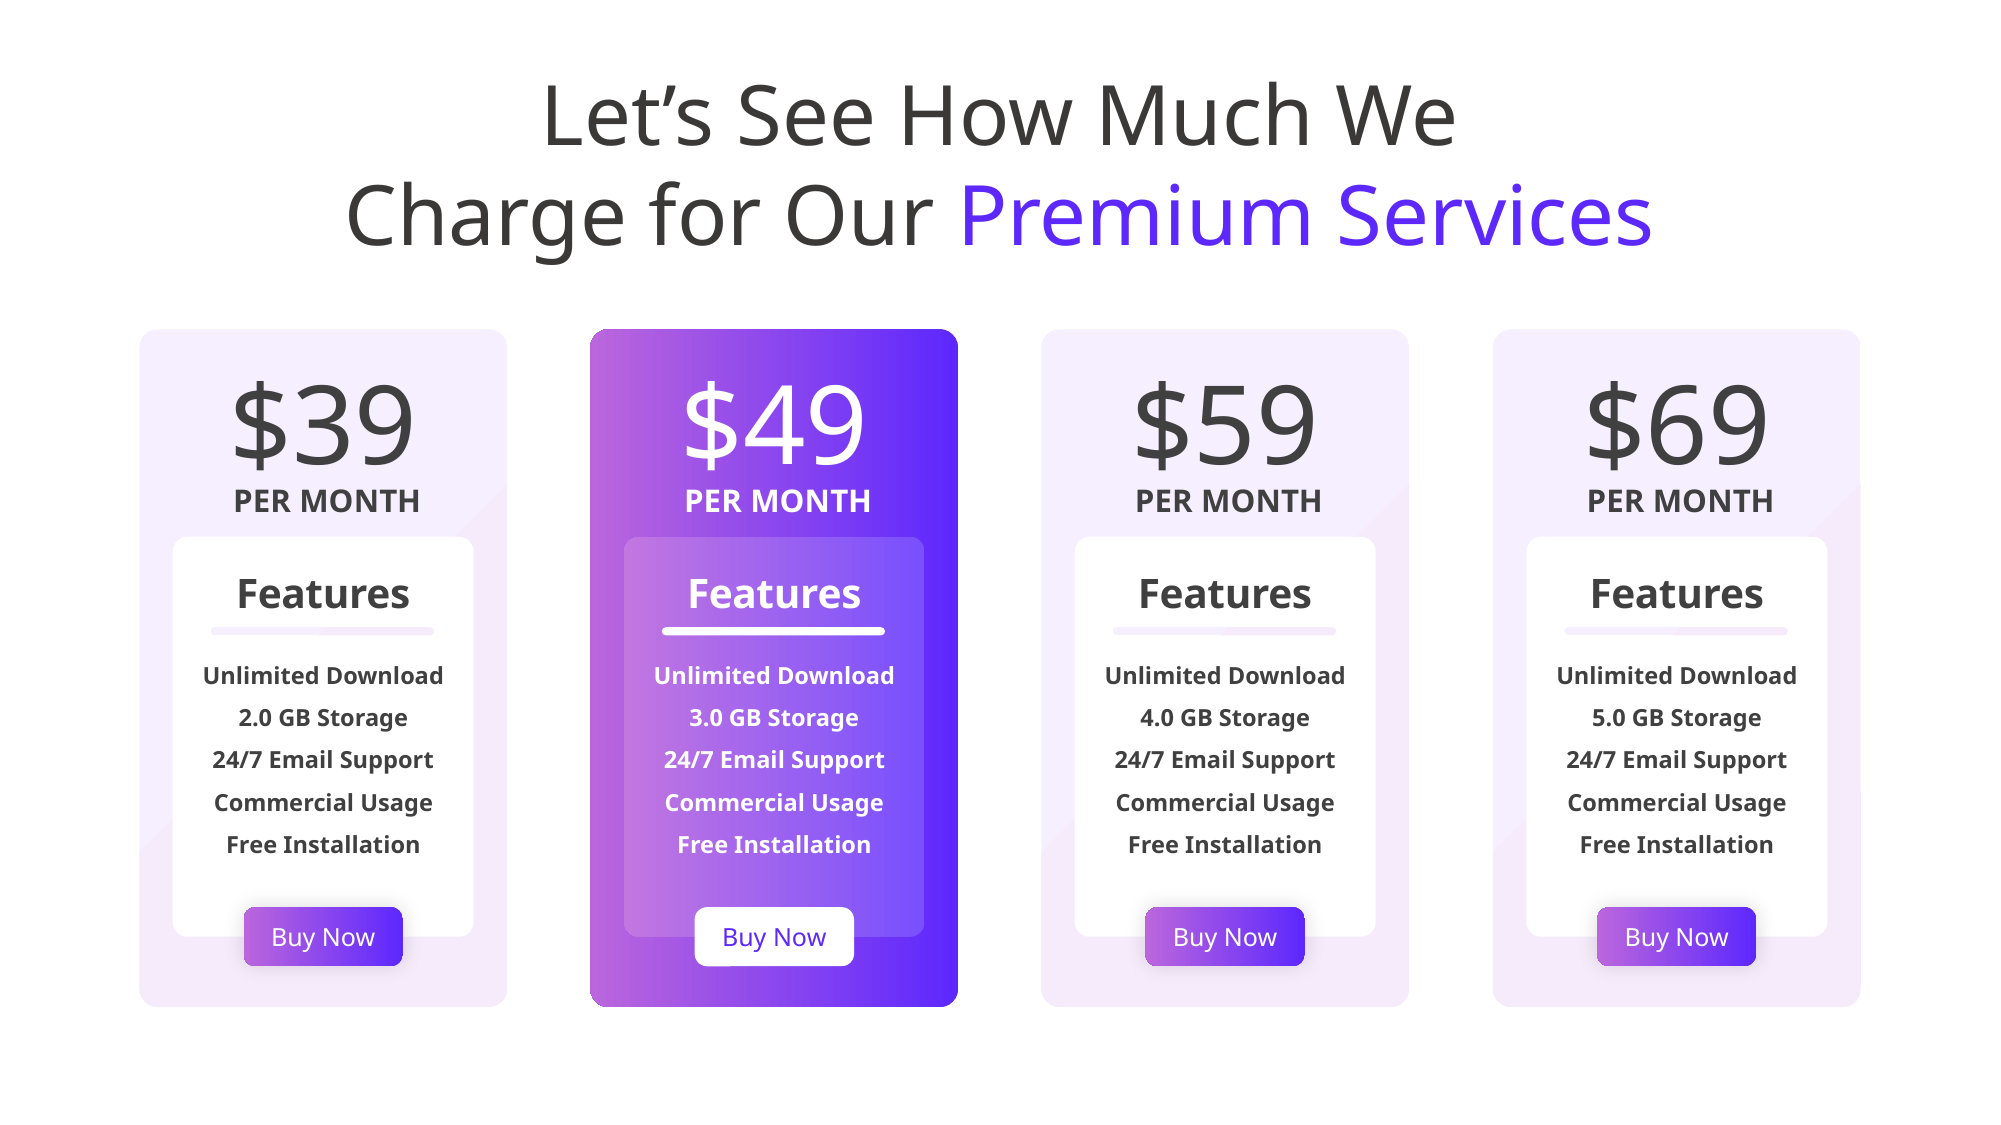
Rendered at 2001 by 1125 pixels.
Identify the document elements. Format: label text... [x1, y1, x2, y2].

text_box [1492, 329, 1861, 1008]
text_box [139, 329, 508, 1008]
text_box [1041, 329, 1410, 1008]
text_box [590, 329, 959, 1008]
text_box Let’s See How Much We Charge for Our Premium Services [211, 55, 1789, 270]
